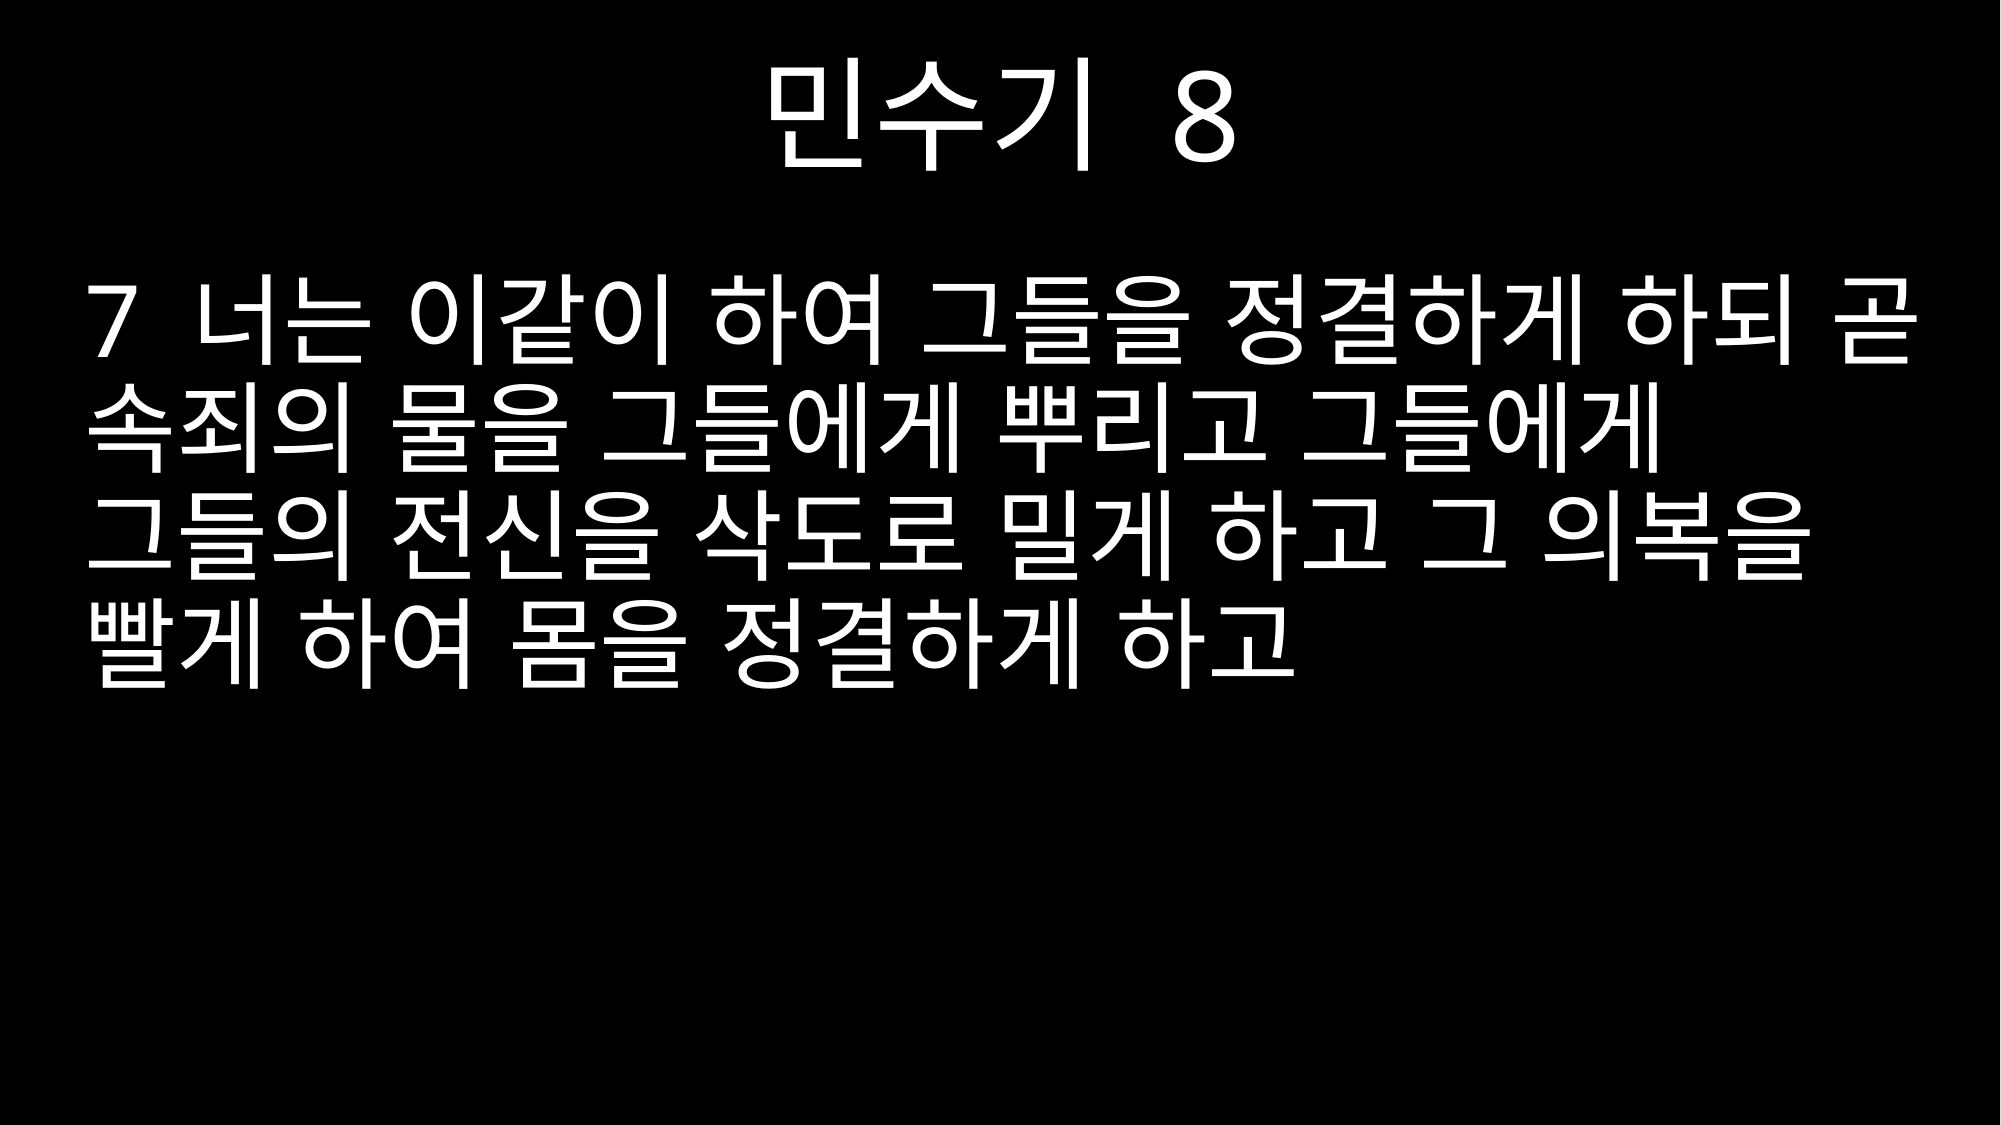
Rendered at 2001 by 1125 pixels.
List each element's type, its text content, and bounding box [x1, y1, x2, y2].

list 7 너는 이같이 하여 그들을 정결하게 하되 곧 속죄의 물을 그들에게 뿌리고 그들에게 그들의 전신을 삭도로 밀게 하고 그 의복을 빨게 하여 몸을 정결하게 하고 [69, 263, 1953, 423]
footer 민수기 8 [0, 32, 2000, 192]
picture [0, 0, 2001, 1125]
